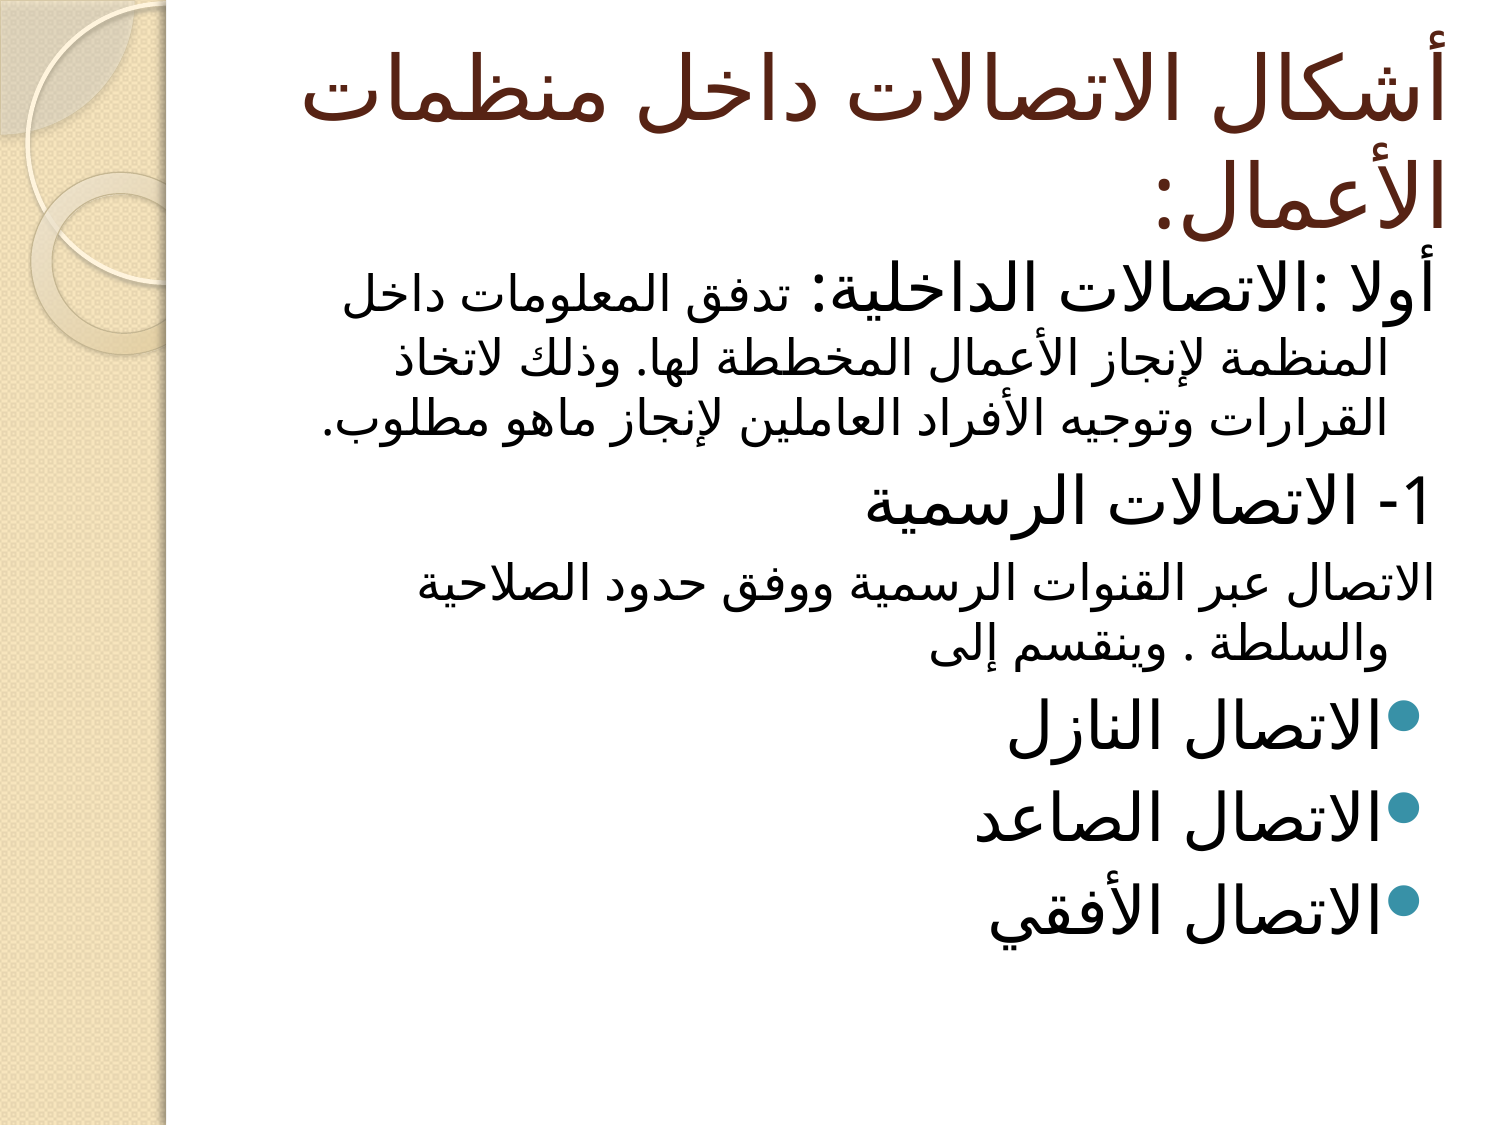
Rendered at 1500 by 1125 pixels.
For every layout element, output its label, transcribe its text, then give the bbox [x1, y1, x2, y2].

list أولا :الاتصالات الداخلية: تدفق المعلومات داخل المنظمة لإنجاز الأعمال المخططة لها. وذلك لاتخاذ القرارات وتوجيه الأفراد العاملين لإنجاز ماهو مطلوب. 1- الاتصالات الرسمية الاتصال عبر القنوات الرسمية ووفق حدود الصلاحية والسلطة . وينقسم إلى الاتصال النازل الاتصال الصاعد الاتصال الأفقي [235, 237, 1466, 1025]
title أشكال الاتصالات داخل منظمات الأعمال: [235, 45, 1466, 233]
